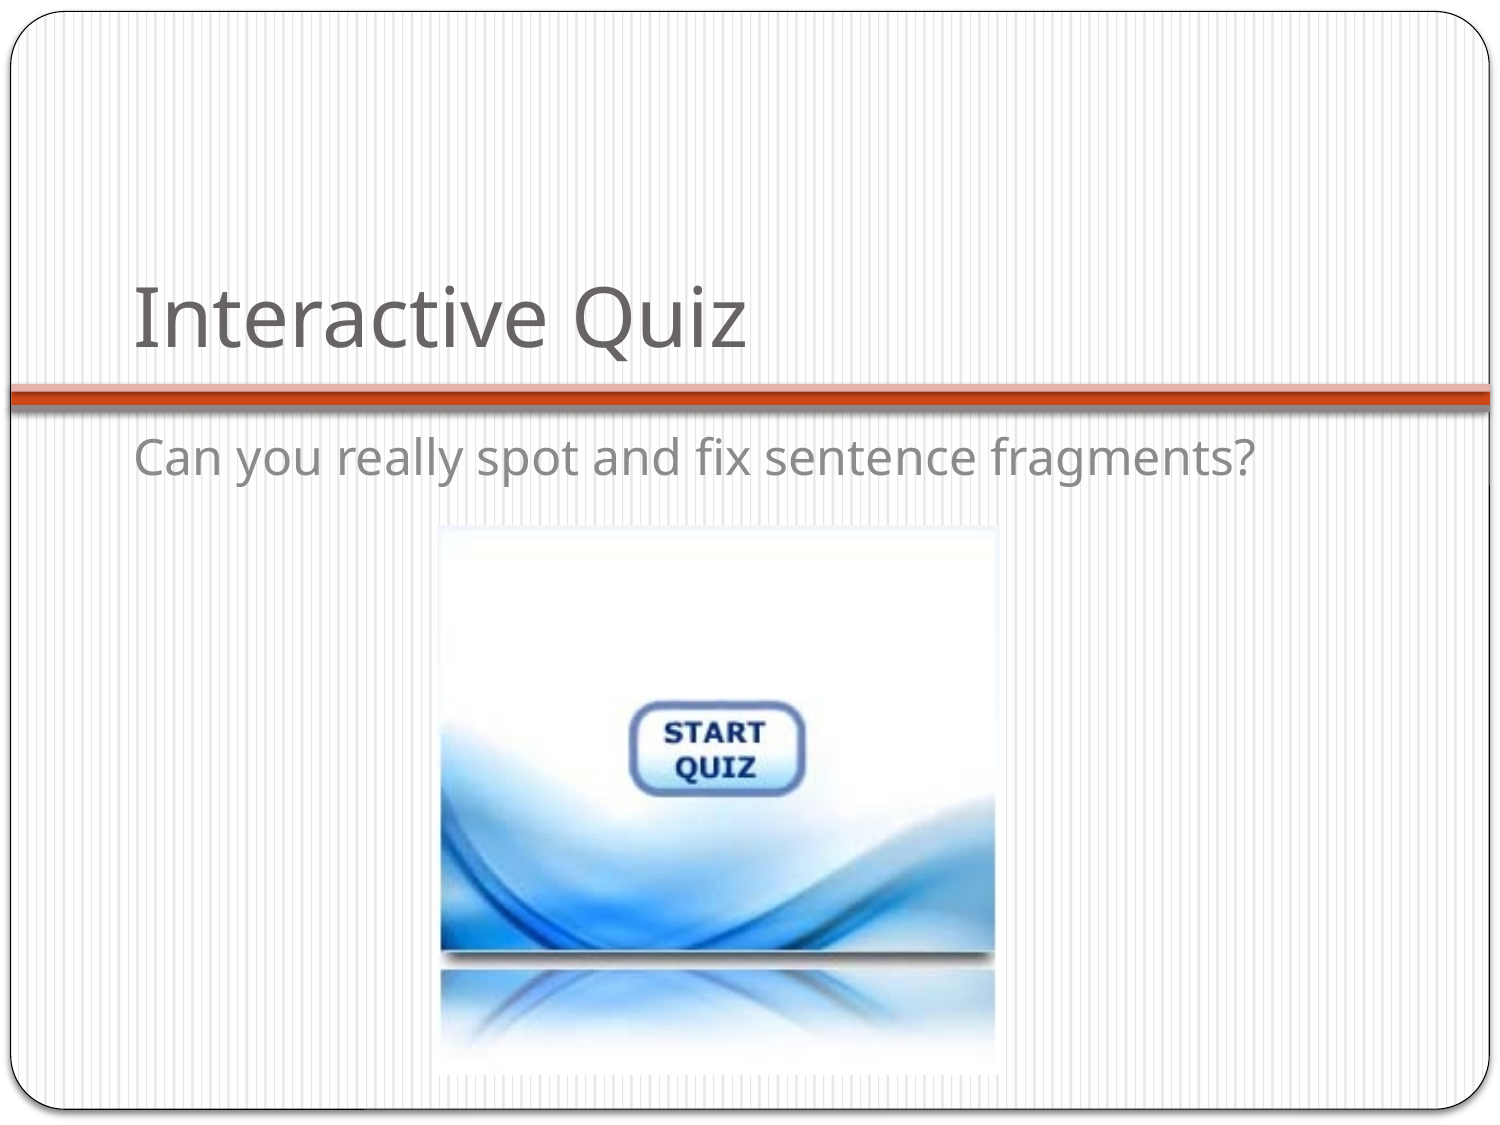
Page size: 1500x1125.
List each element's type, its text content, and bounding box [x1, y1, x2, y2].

list Can you really spot and fix sentence fragments? [118, 417, 1394, 638]
picture [437, 525, 1001, 1076]
title Interactive Quiz [118, 156, 1394, 380]
